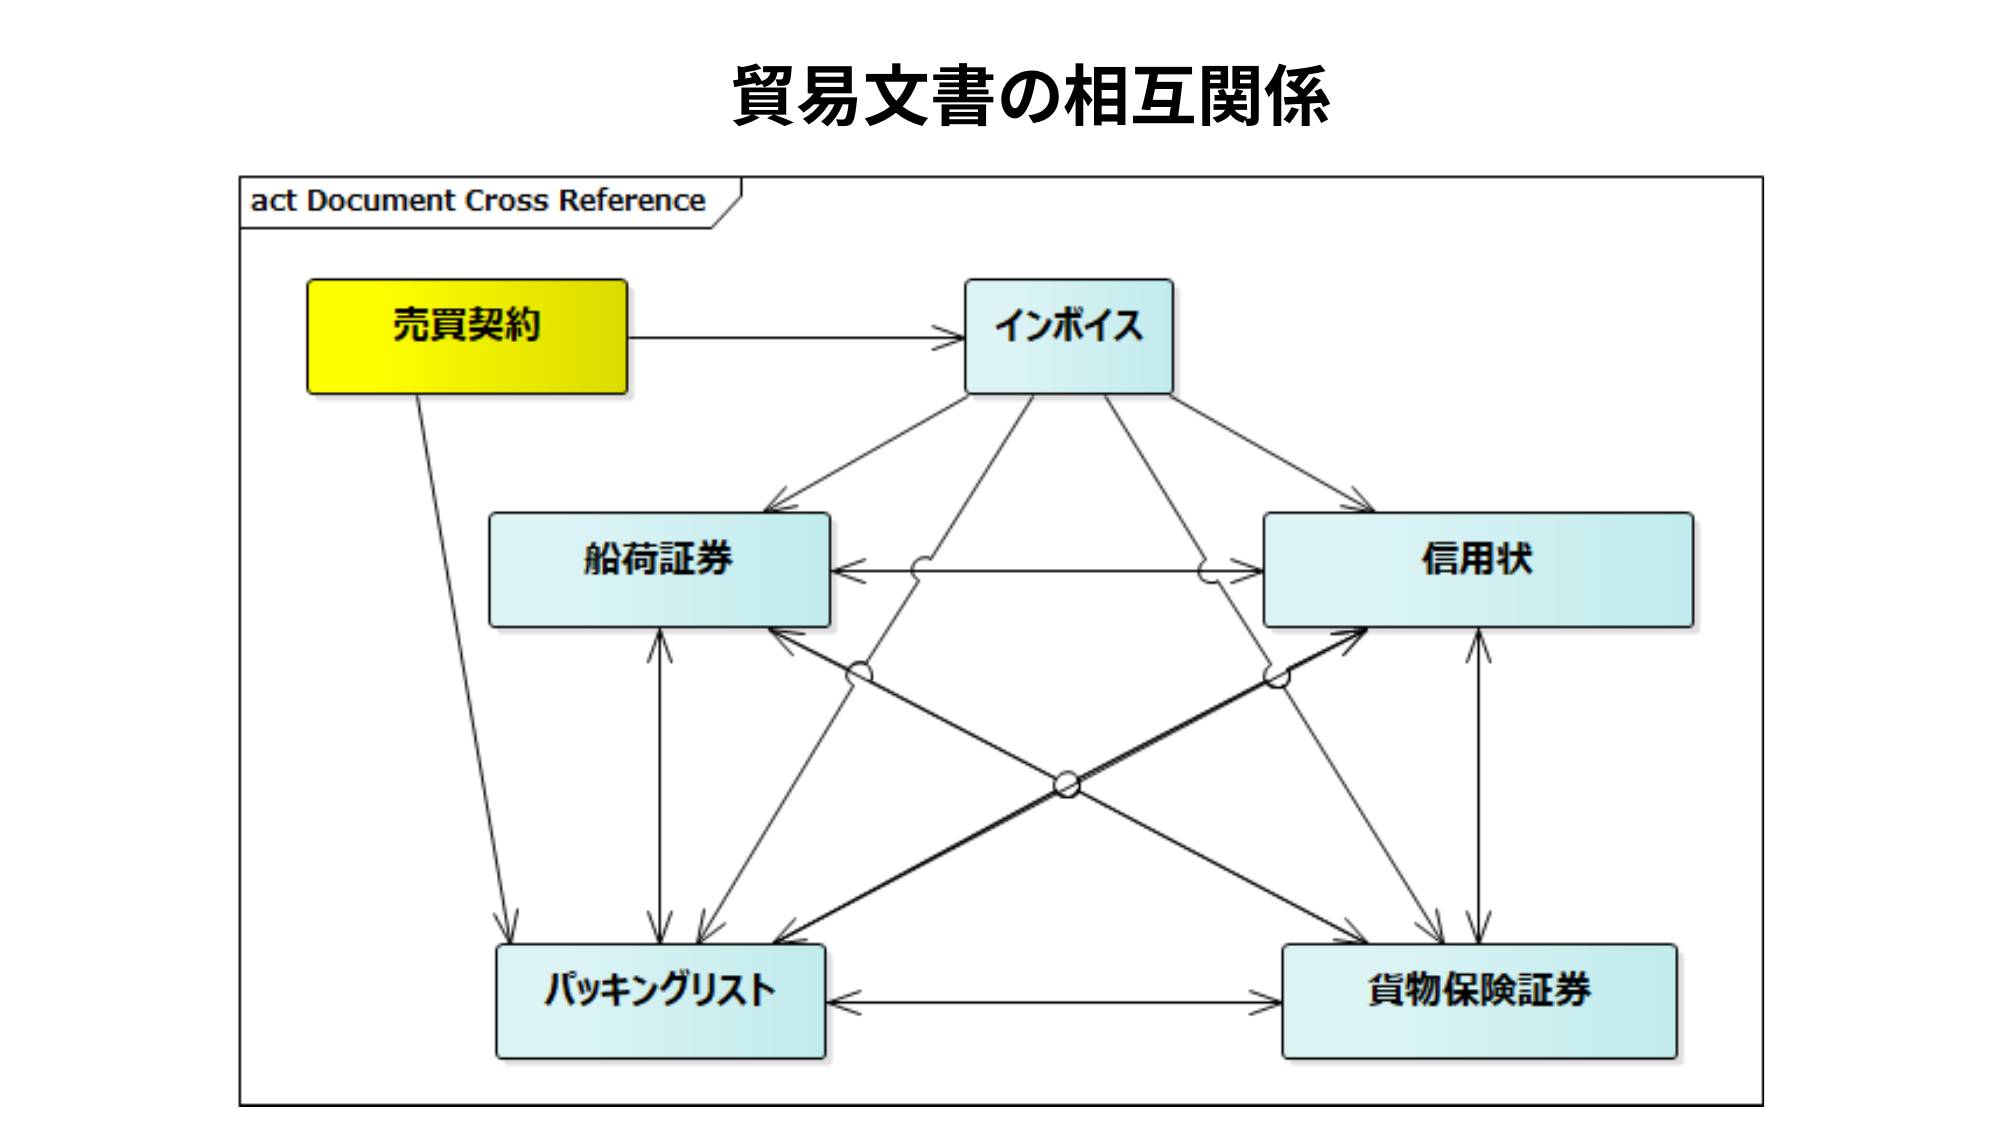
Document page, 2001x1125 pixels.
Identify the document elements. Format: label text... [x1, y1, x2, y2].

text_box 貿易文書の相互関係 [715, 46, 1413, 142]
picture [235, 173, 1765, 1107]
